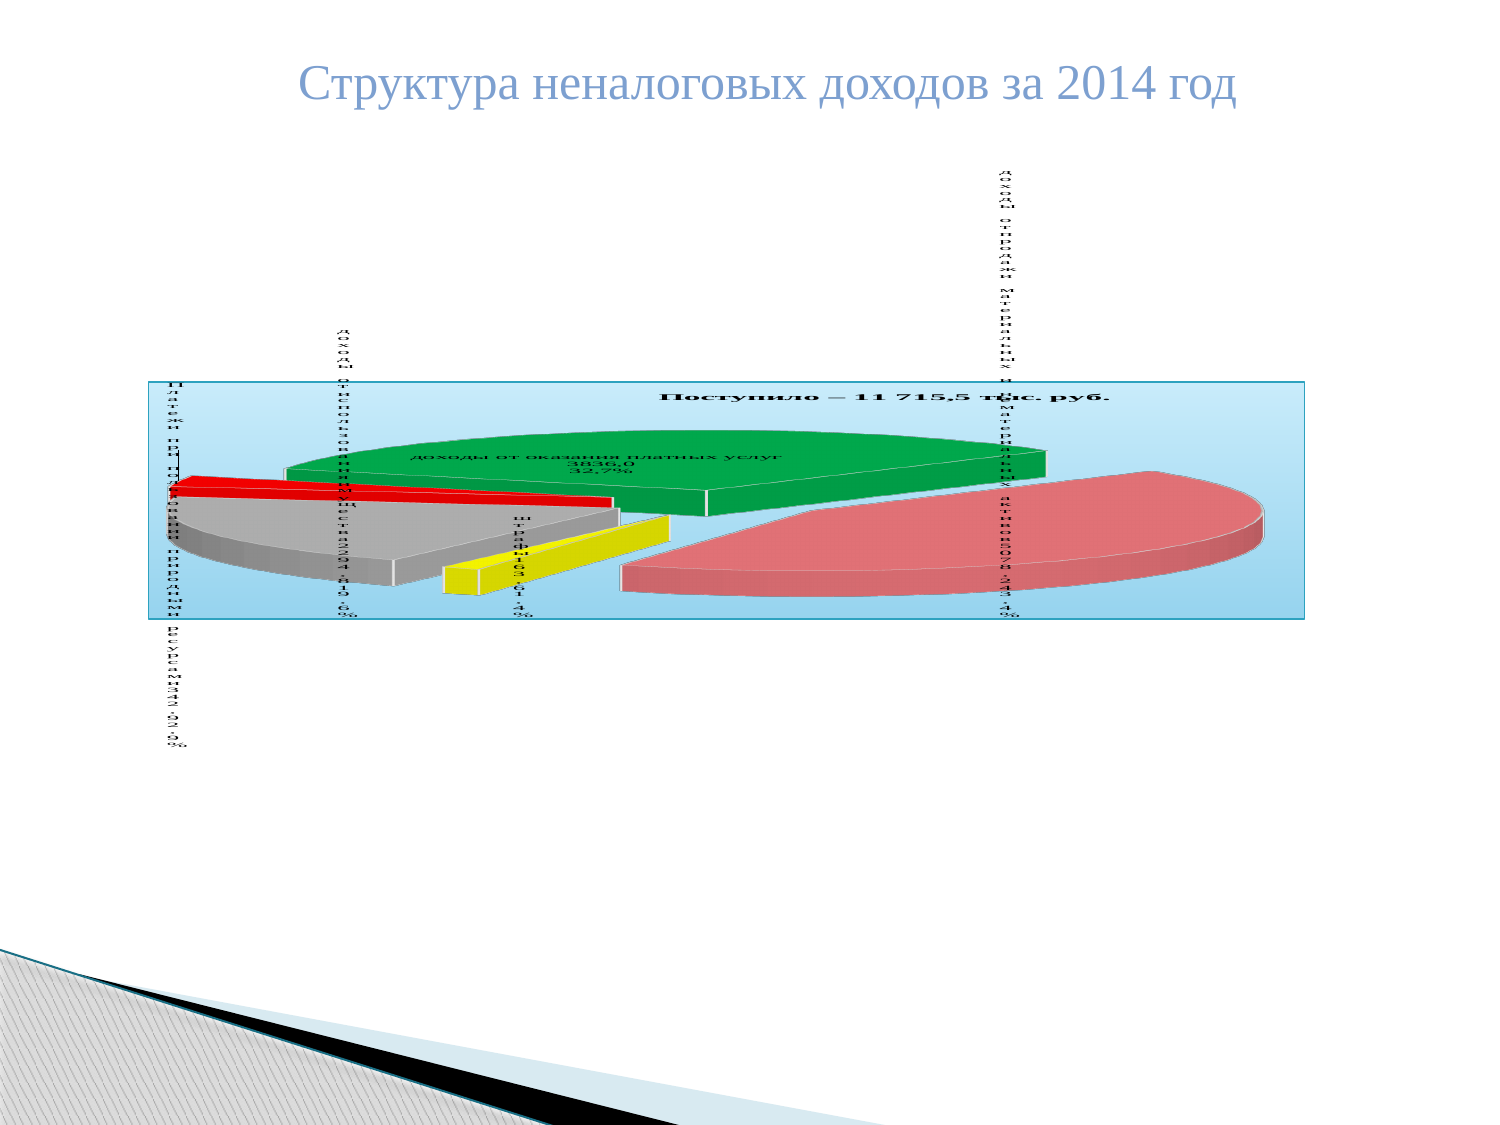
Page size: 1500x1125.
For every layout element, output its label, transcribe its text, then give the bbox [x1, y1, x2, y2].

text_box Структура неналоговых доходов за 2014 год [159, 42, 1376, 118]
chart [147, 113, 1306, 1024]
